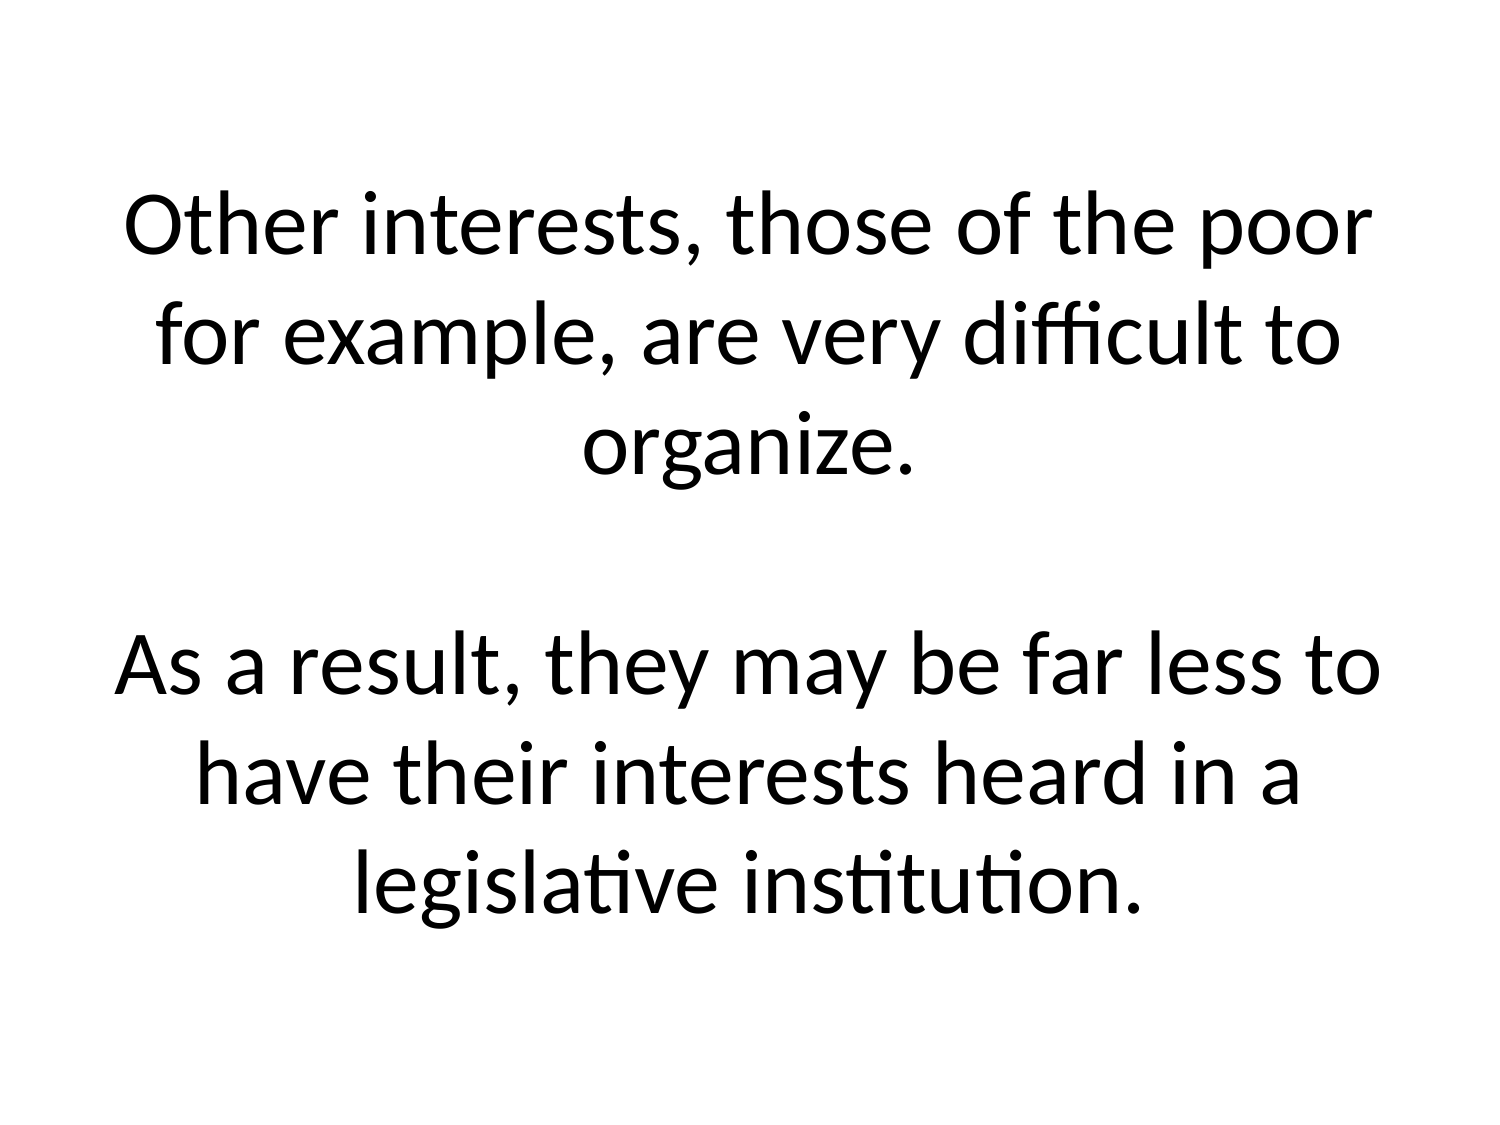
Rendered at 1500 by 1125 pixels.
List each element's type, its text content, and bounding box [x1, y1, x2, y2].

title Other interests, those of the poor for example, are very difficult to organize. As a result, they may be far less to have their interests heard in a legislative institution. [74, 44, 1426, 1051]
